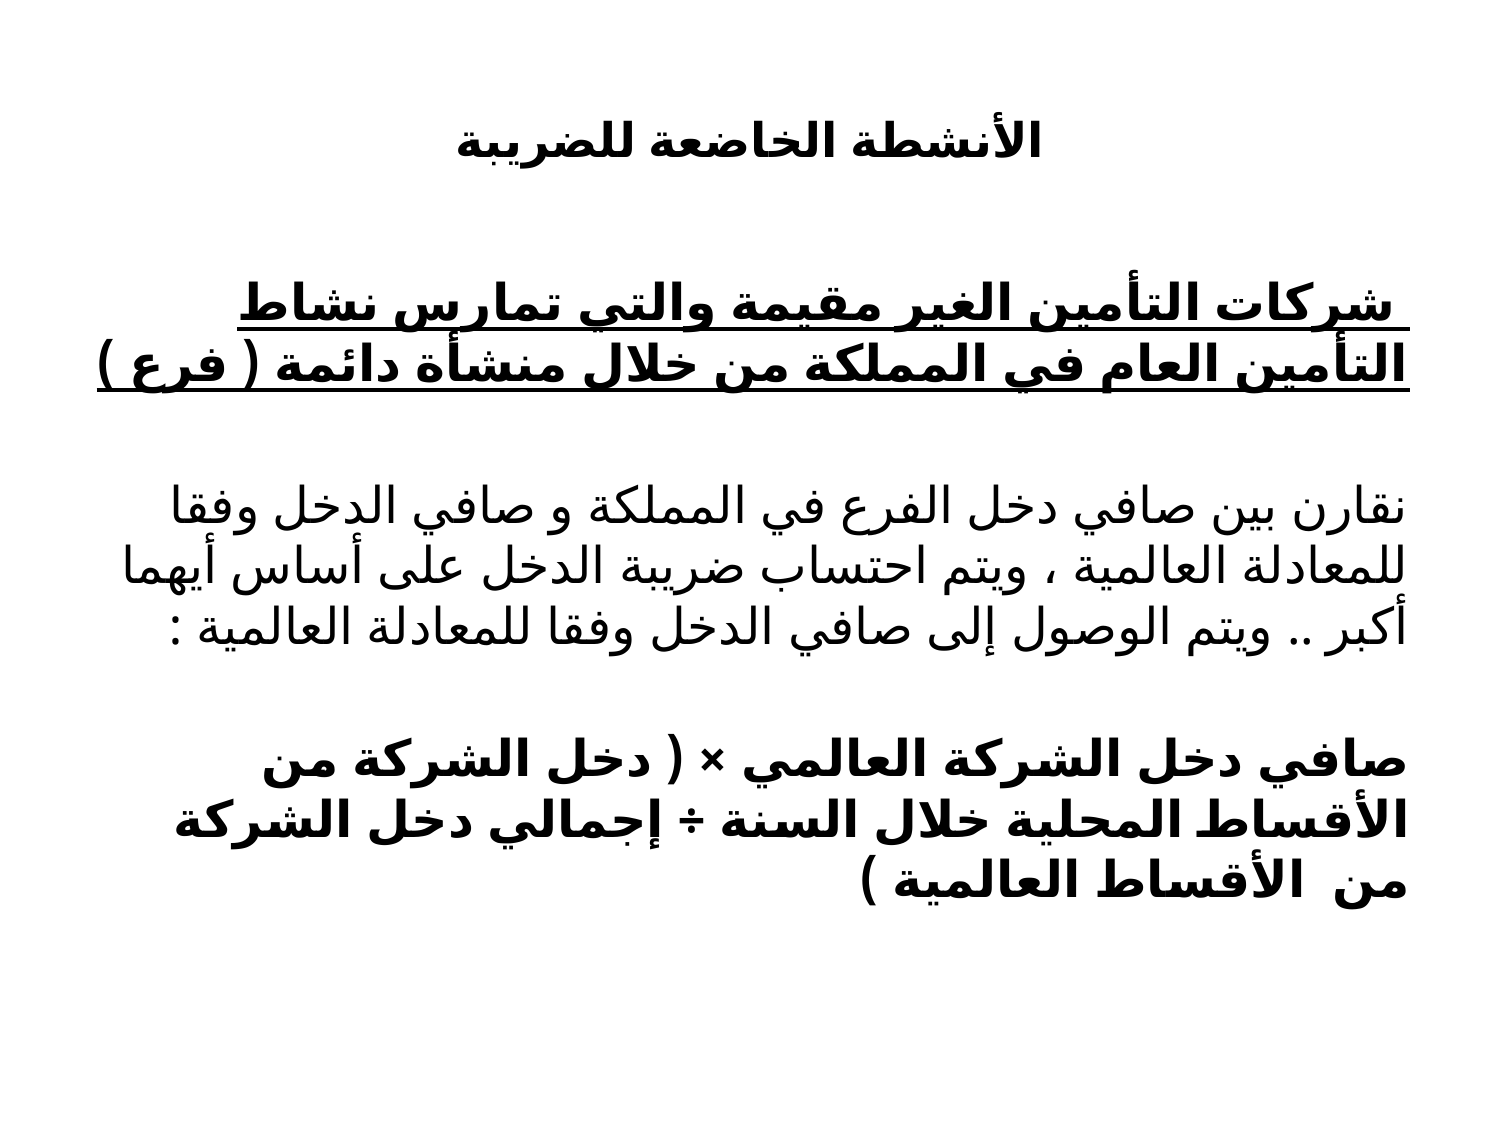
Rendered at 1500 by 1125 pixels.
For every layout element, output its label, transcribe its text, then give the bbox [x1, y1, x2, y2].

list شركات التأمين الغير مقيمة والتي تمارس نشاط التأمين العام في المملكة من خلال منشأة دائمة ( فرع ) نقارن بين صافي دخل الفرع في المملكة و صافي الدخل وفقا للمعادلة العالمية ، ويتم احتساب ضريبة الدخل على أساس أيهما أكبر .. ويتم الوصول إلى صافي الدخل وفقا للمعادلة العالمية : صافي دخل الشركة العالمي × ( دخل الشركة من الأقساط المحلية خلال السنة ÷ إجمالي دخل الشركة من الأقساط العالمية ) [75, 262, 1425, 1005]
title الأنشطة الخاضعة للضريبة [75, 45, 1425, 233]
